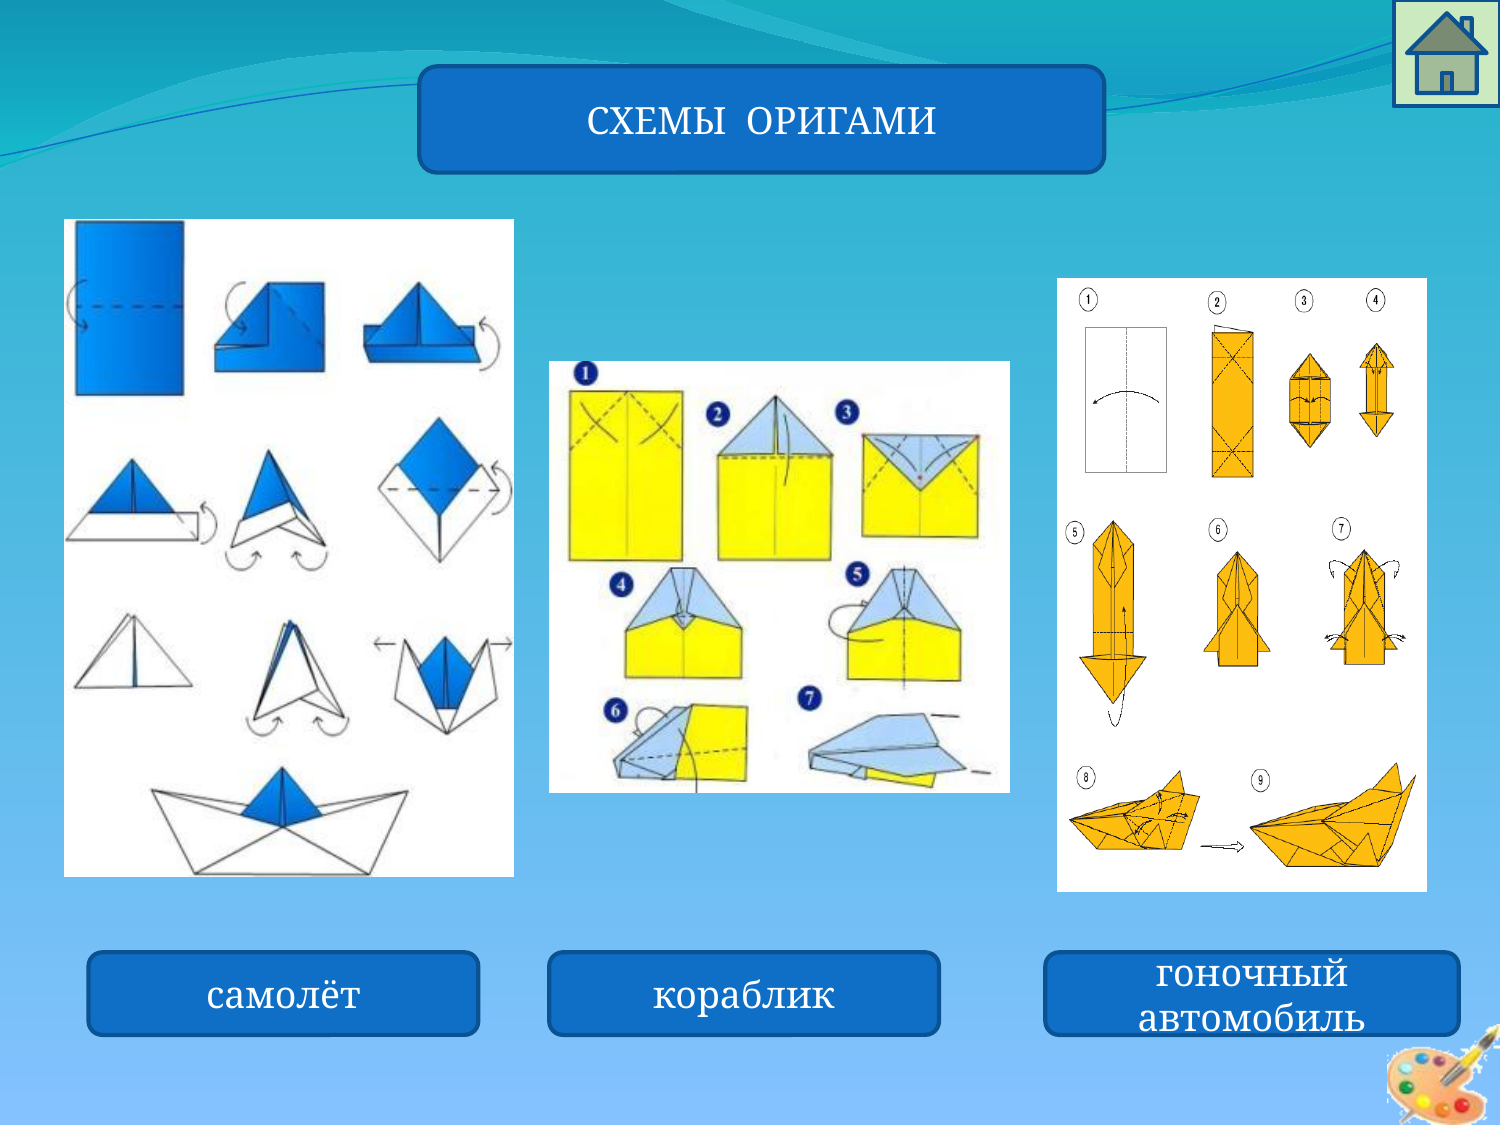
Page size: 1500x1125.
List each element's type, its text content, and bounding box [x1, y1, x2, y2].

text_box кораблик [547, 950, 942, 1038]
picture [1056, 278, 1427, 893]
picture [1387, 1023, 1500, 1125]
text_box гоночный автомобиль [1043, 950, 1461, 1038]
text_box СХЕМЫ ОРИГАМИ [417, 64, 1107, 175]
picture [548, 361, 1011, 793]
text_box самолёт [86, 950, 481, 1038]
picture [64, 219, 514, 877]
text_box [1392, 0, 1500, 108]
